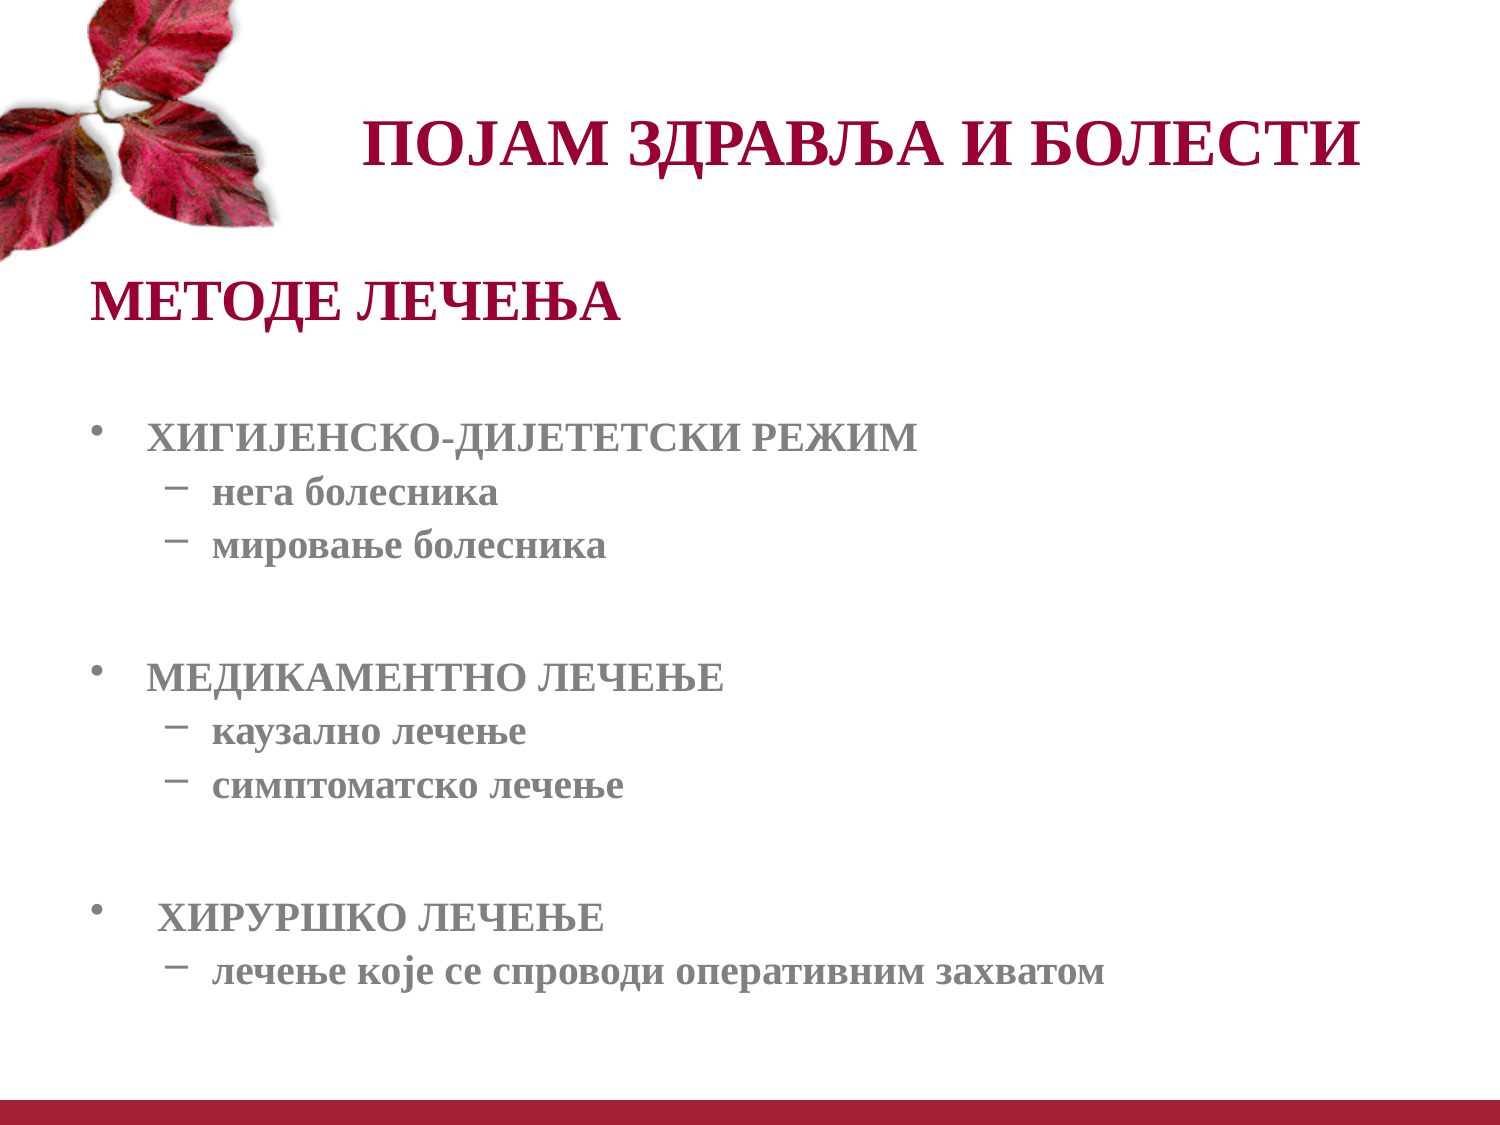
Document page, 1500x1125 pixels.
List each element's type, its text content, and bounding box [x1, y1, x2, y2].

title ПОЈАМ ЗДРАВЉА И БОЛЕСТИ [289, 44, 1436, 233]
picture [0, 0, 295, 273]
list МЕТОДЕ ЛЕЧЕЊА ХИГИЈЕНСКО-ДИЈЕТЕТСКИ РЕЖИМ нега болесника мировање болесника МЕДИКАМЕНТНО ЛЕЧЕЊЕ каузално лечење симптоматско лечење ХИРУРШКО ЛЕЧЕЊЕ лечење које се спроводи оперативним захватом [74, 262, 1426, 1006]
